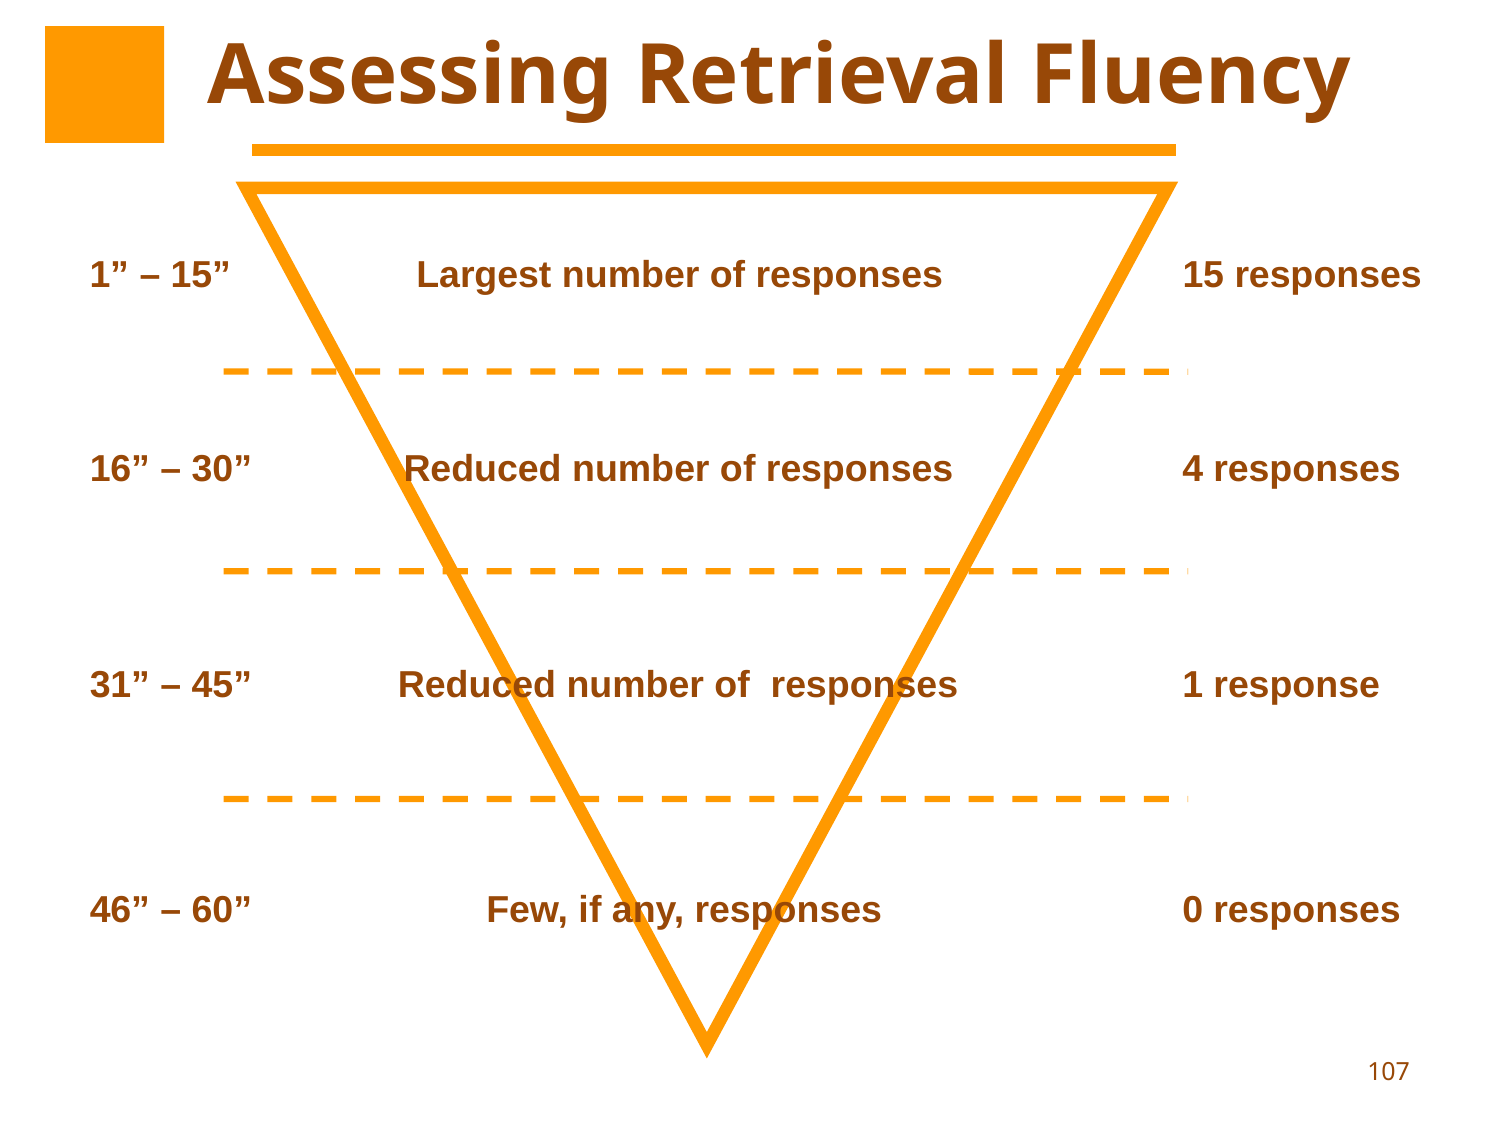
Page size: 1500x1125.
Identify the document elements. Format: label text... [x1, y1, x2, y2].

text_box [649, 938, 765, 1046]
text_box 15 responses [1167, 242, 1437, 303]
text_box 4 responses [1192, 436, 1416, 497]
text_box 1 response [1192, 652, 1395, 712]
text_box 31” – 45” [75, 652, 218, 712]
text_box 46” – 60” [75, 877, 268, 938]
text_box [223, 371, 1189, 800]
text_box [579, 808, 835, 877]
text_box Largest number of responses [401, 242, 959, 303]
text_box 0 responses [1167, 877, 1416, 938]
text_box 1” – 15” [74, 242, 247, 303]
text_box Few, if any, responses [471, 877, 898, 938]
slide_number 107 [1074, 1042, 1425, 1103]
text_box 16” – 30” [75, 436, 218, 497]
title Assessing Retrieval Fluency [192, 28, 1453, 112]
text_box [43, 24, 166, 145]
text_box [246, 187, 1168, 369]
